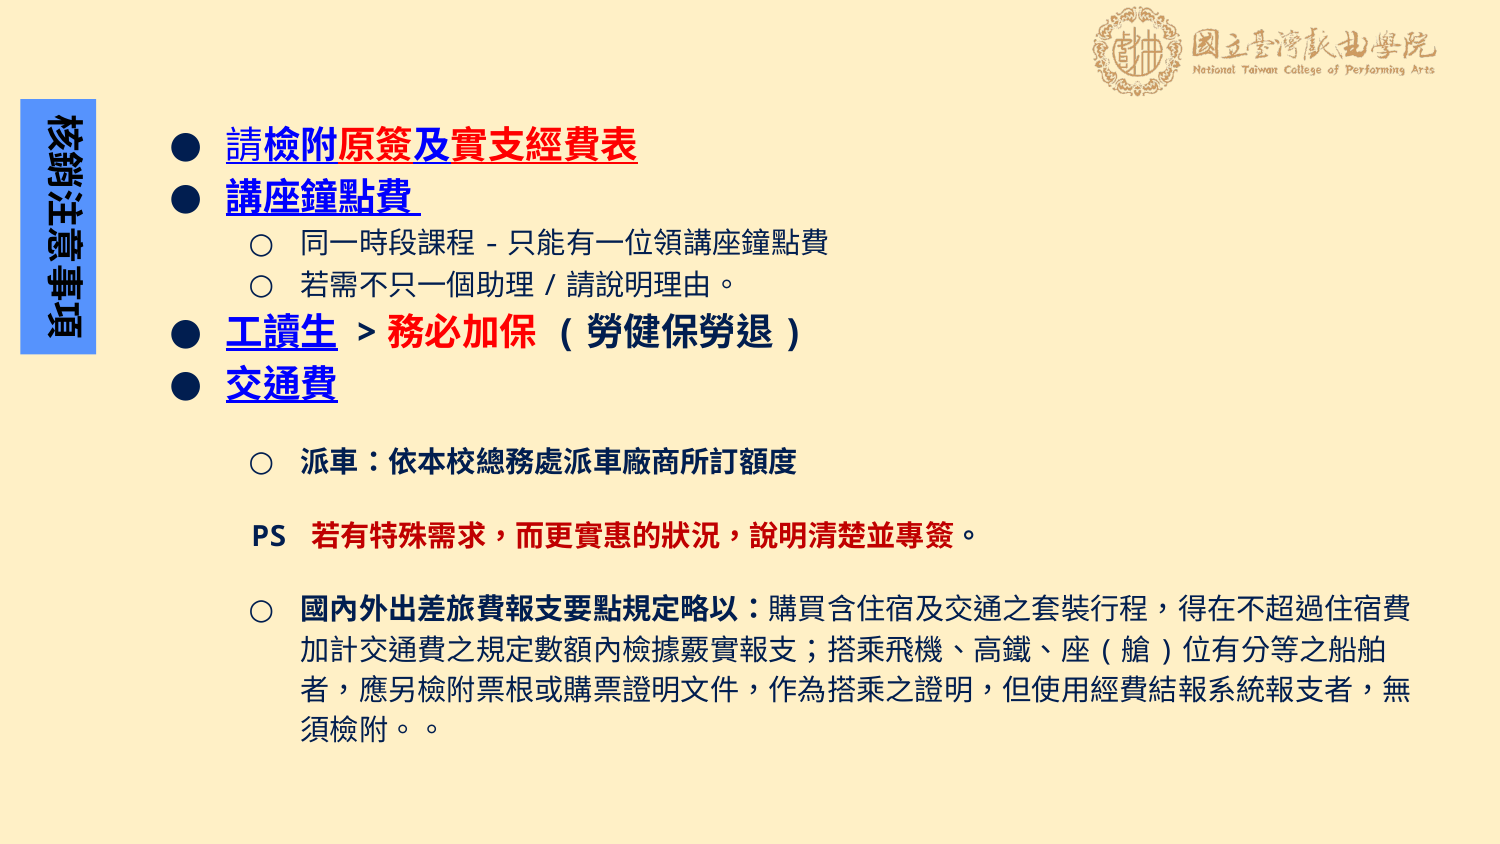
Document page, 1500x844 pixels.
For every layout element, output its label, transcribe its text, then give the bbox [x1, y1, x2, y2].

text_box 核銷注意事項 [20, 99, 97, 355]
list 請檢附原簽及實支經費表 講座鐘點費 同一時段課程-只能有一位領講座鐘點費 若需不只一個助理/請說明理由。 工讀生 >務必加保 (勞健保勞退) 交通費 派車：依本校總務處派車廠商所訂額度 PS 若有特殊需求，而更實惠的狀況，說明清楚並專簽。 國內外出差旅費報支要點規定略以：購買含住宿及交通之套裝行程，得在不超過住宿費加計交通費之規定數額內檢據覈實報支；搭乘飛機、高鐵、座(艙)位有分等之船舶者，應另檢附票根或購票證明文件，作為搭乘之證明，但使用經費結報系統報支者，無須檢附。。 [135, 99, 1446, 809]
picture [1083, 2, 1446, 100]
